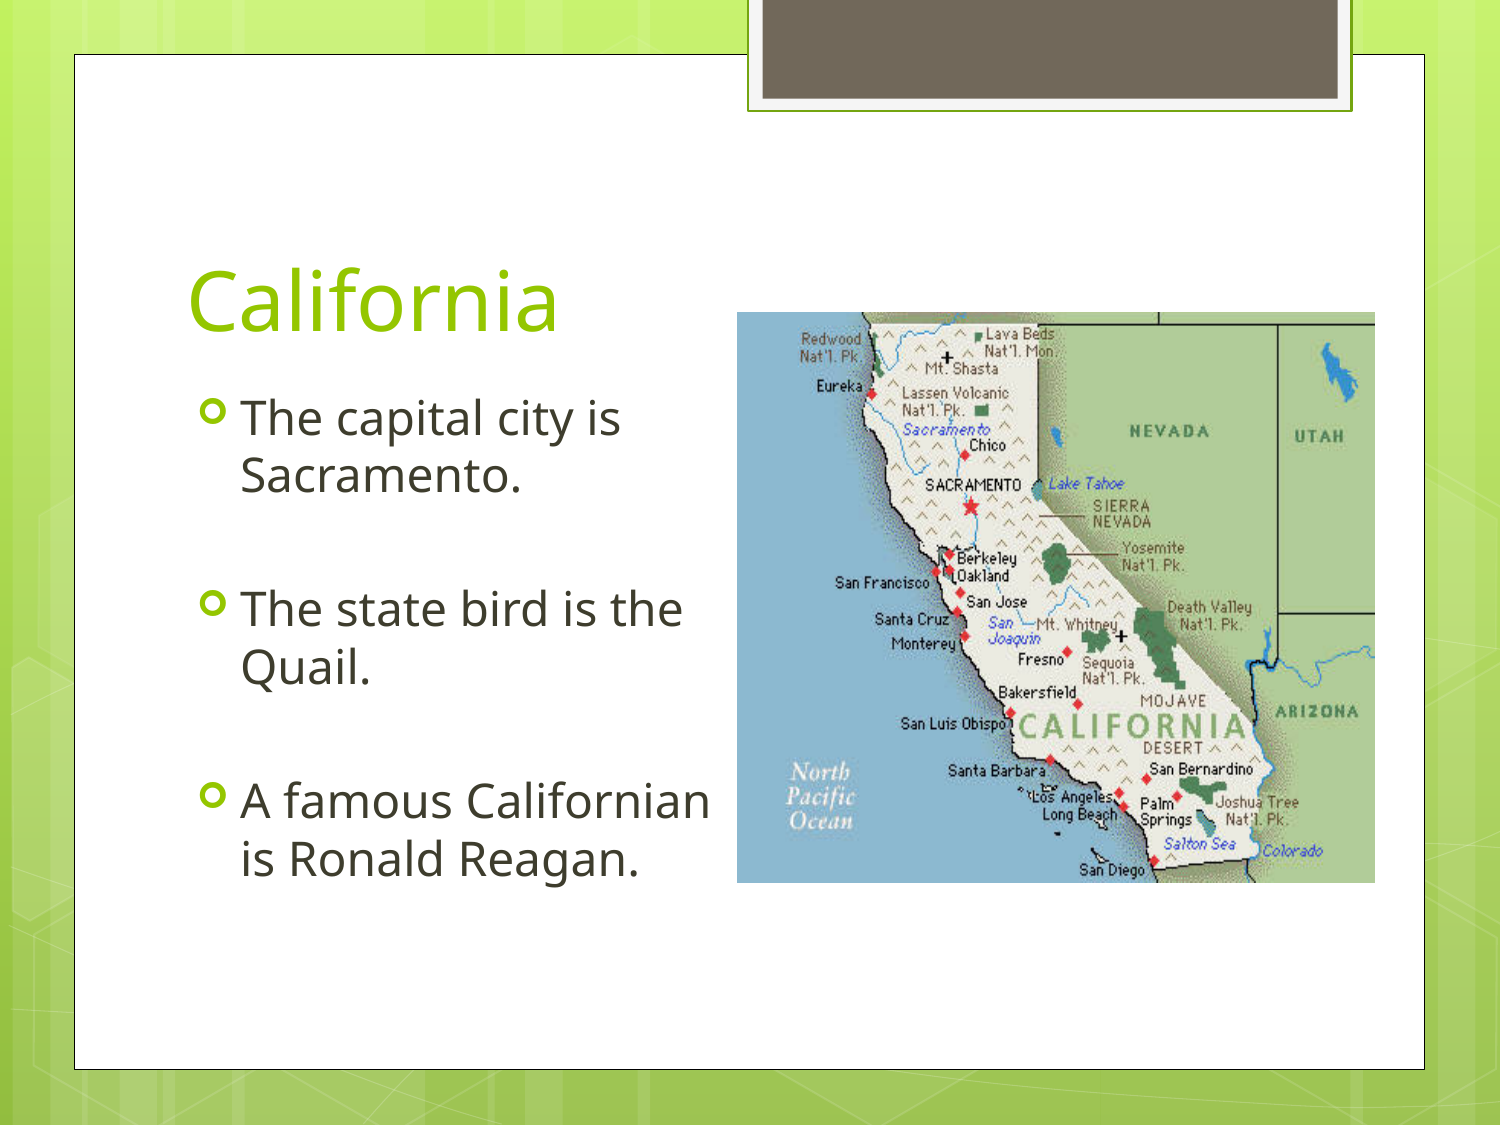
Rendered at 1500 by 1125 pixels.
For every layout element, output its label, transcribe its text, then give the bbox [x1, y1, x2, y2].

title California [171, 168, 1324, 357]
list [737, 312, 1376, 884]
list The capital city is Sacramento. The state bird is the Quail. A famous Californian is Ronald Reagan. [171, 379, 732, 953]
